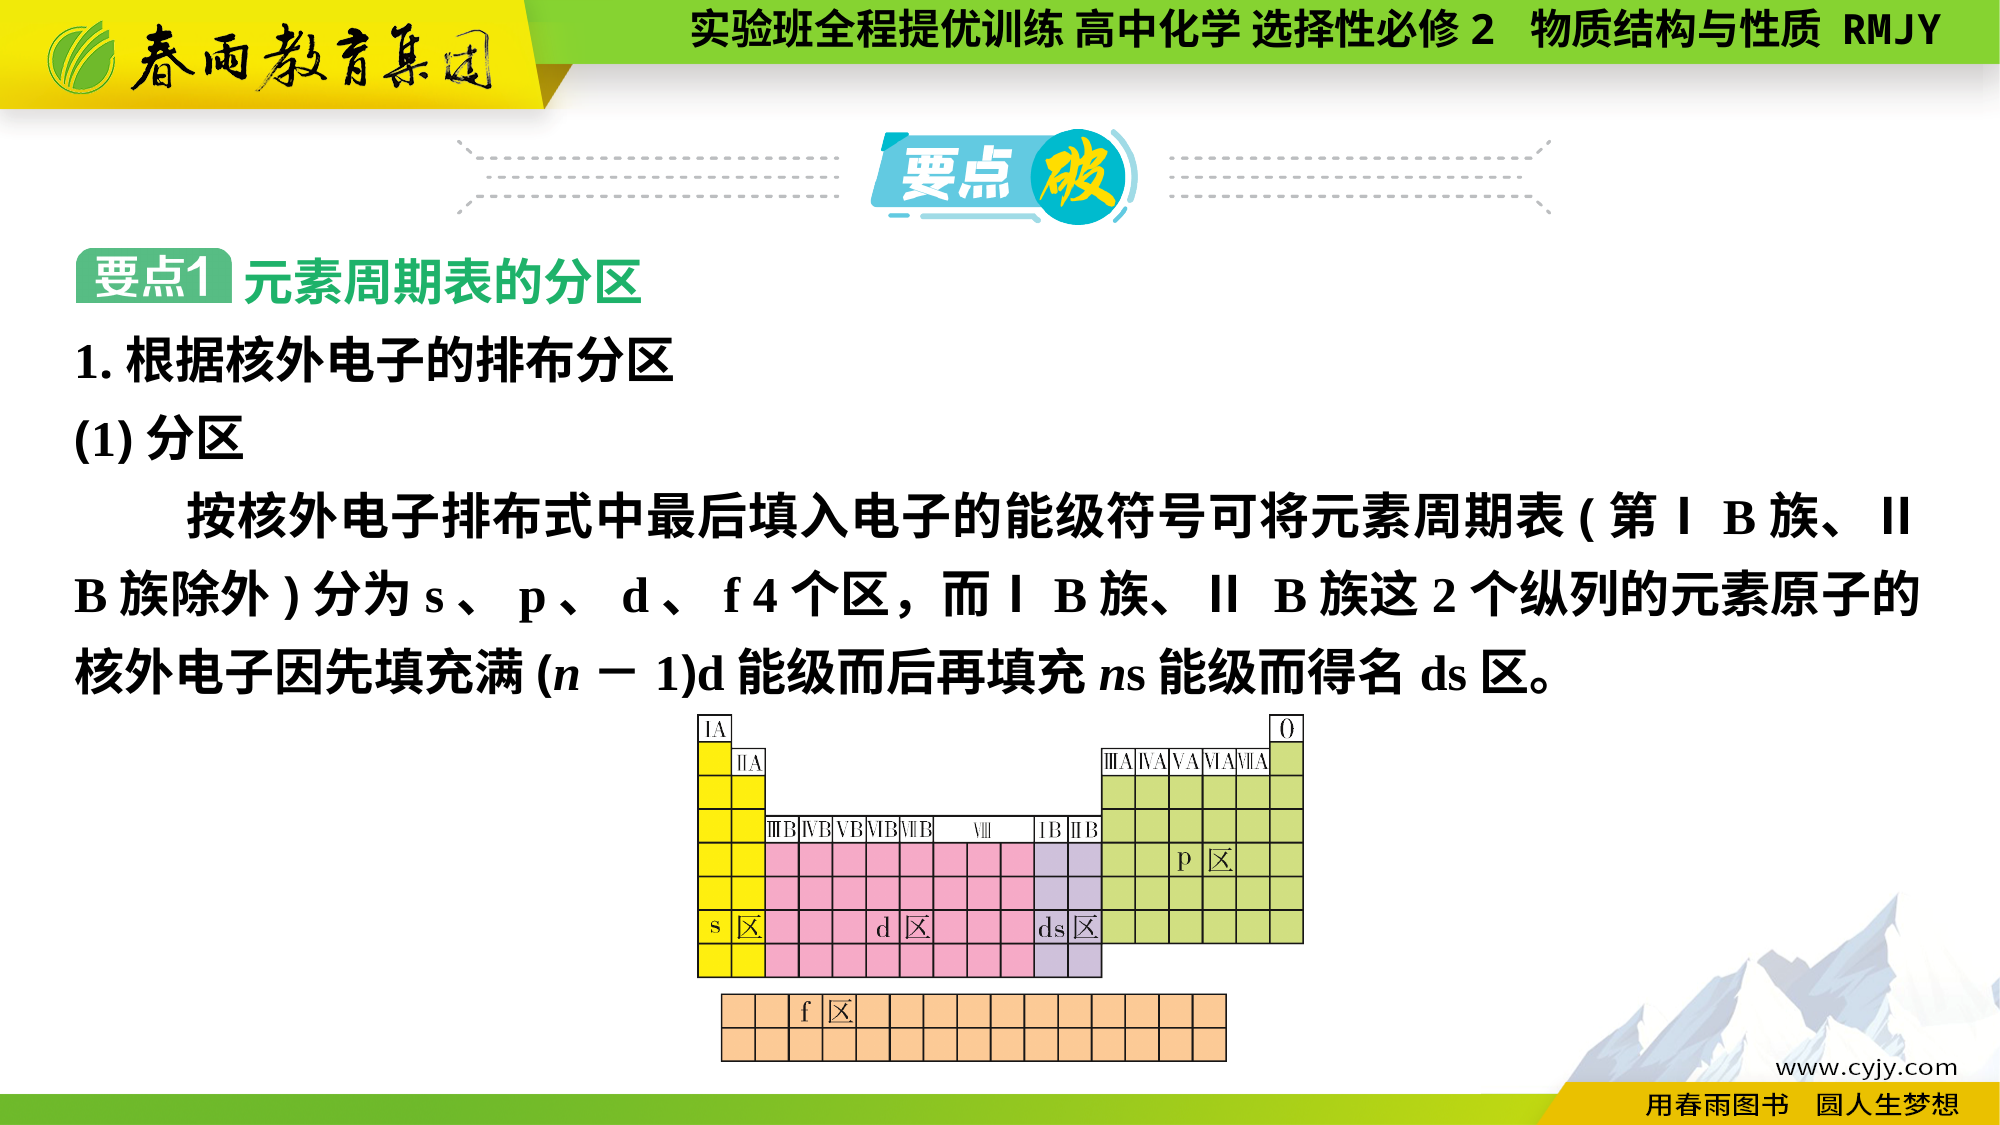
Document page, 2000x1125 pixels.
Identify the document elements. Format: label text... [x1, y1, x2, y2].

list 元素周期表的分区 1.根据核外电子的排布分区 (1)分区 按核外电子排布式中最后填入电子的能级符号可将元素周期表(第ⅠB族、Ⅱ B族除外)分为s、p、d、f 4个区，而ⅠB族、Ⅱ B族这2个纵列的元素原子的核外电子因先填充满(n－1)d能级而后再填充ns能级而得名ds区。 [59, 224, 1937, 705]
picture [0, 0, 2000, 1125]
